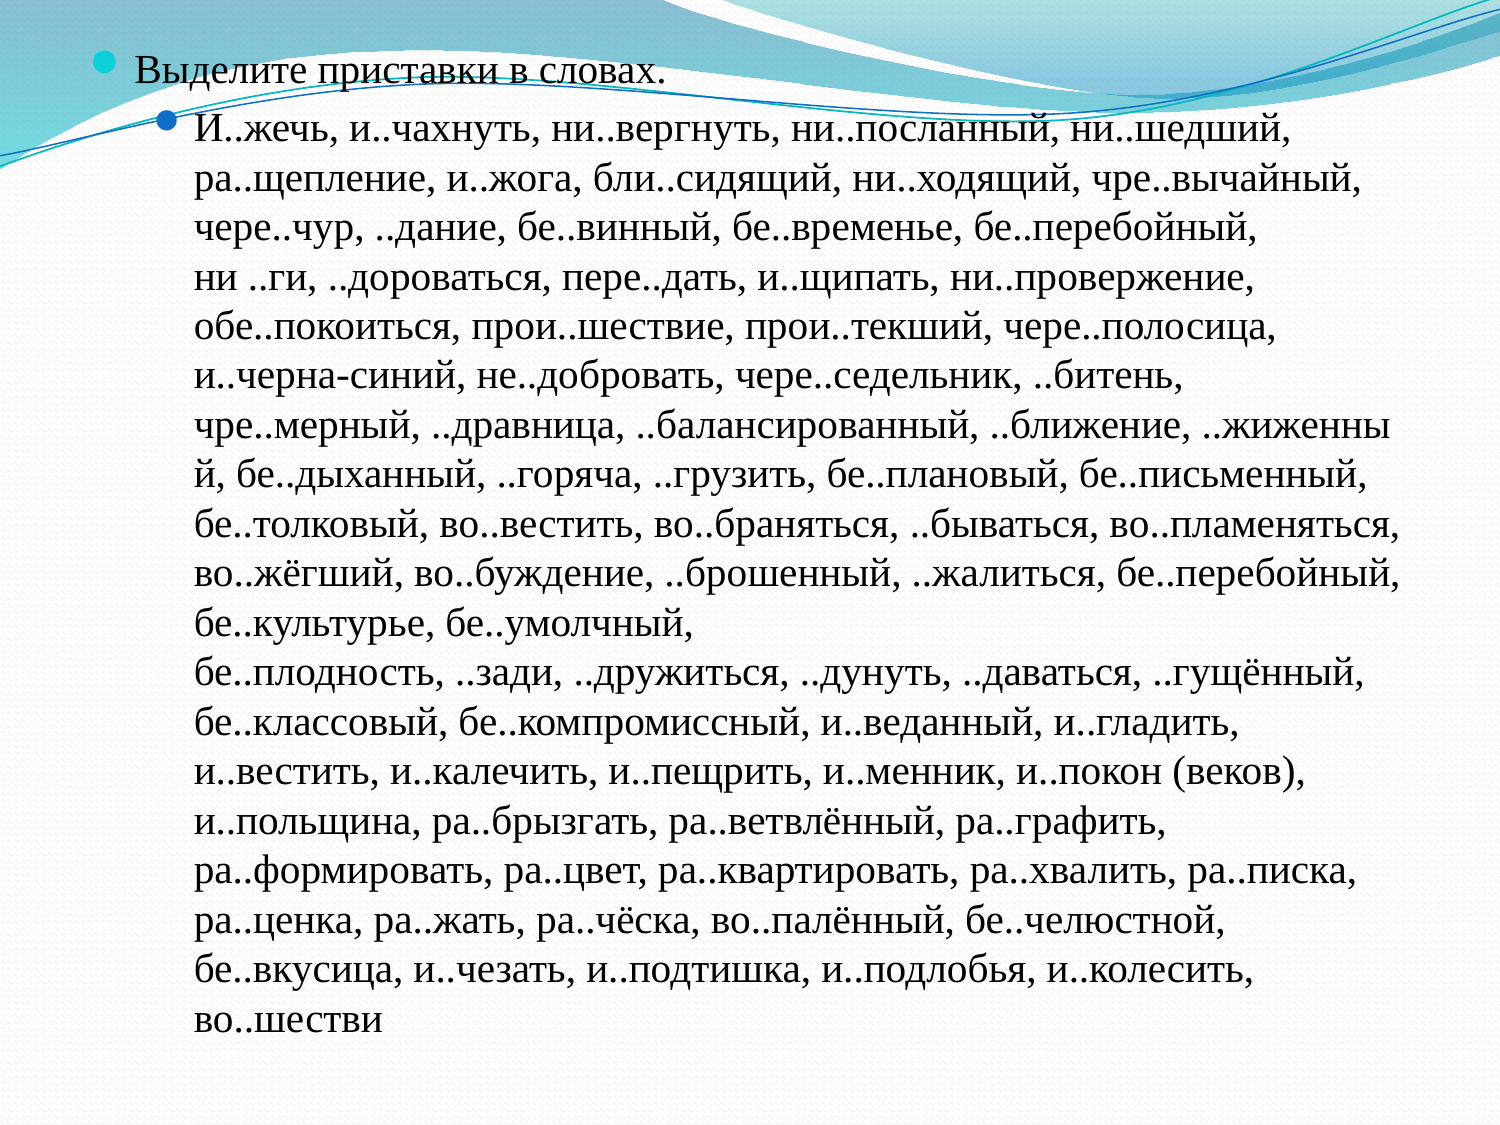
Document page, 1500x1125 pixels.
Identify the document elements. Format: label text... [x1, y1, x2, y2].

list Выделите приставки в словах. И..жечь, и..чахнуть, ни..вергнуть, ни..посланный, ни..шедший, ра..щепление, и..жога, бли..сидящий, ни..ходящий, чре..вычайный, чере..чур, ..дание, бе..винный, бе..временье, бе..перебойный, ни ..ги, ..дороваться, пере..дать, и..щипать, ни..провержение, обе..покоиться, прои..шествие, прои..текший, чере..полосица, и..черна-синий, не..добровать, чере..седельник, ..битень, чре..мерный, ..дравница, ..балансированный, ..ближение, ..жиженный, бе..дыханный, ..горяча, ..грузить, бе..плановый, бе..письменный, бе..толковый, во..вестить, во..браняться, ..бываться, во..пламеняться, во..жёгший, во..буждение, ..брошенный, ..жалиться, бе..перебойный, бе..культурье, бе..умолчный, бе..плодность, ..зади, ..дружиться, ..дунуть, ..даваться, ..гущённый, бе..классовый, бе..компромиссный, и..веданный, и..гладить, и..вестить, и..калечить, и..пещрить, и..менник, и..покон (веков), и..польщина, ра..брызгать, ра..ветвлённый, ра..графить, ра..формировать, ра..цвет, ра..квартировать, ра..хвалить, ра..писка, ра..ценка, ра..жать, ра..чёска, во..палённый, бе..челюстной, бе..вкусица, и..чезать, и..подтишка, и..подлобья, и..колесить, во..шестви [75, 35, 1425, 1079]
